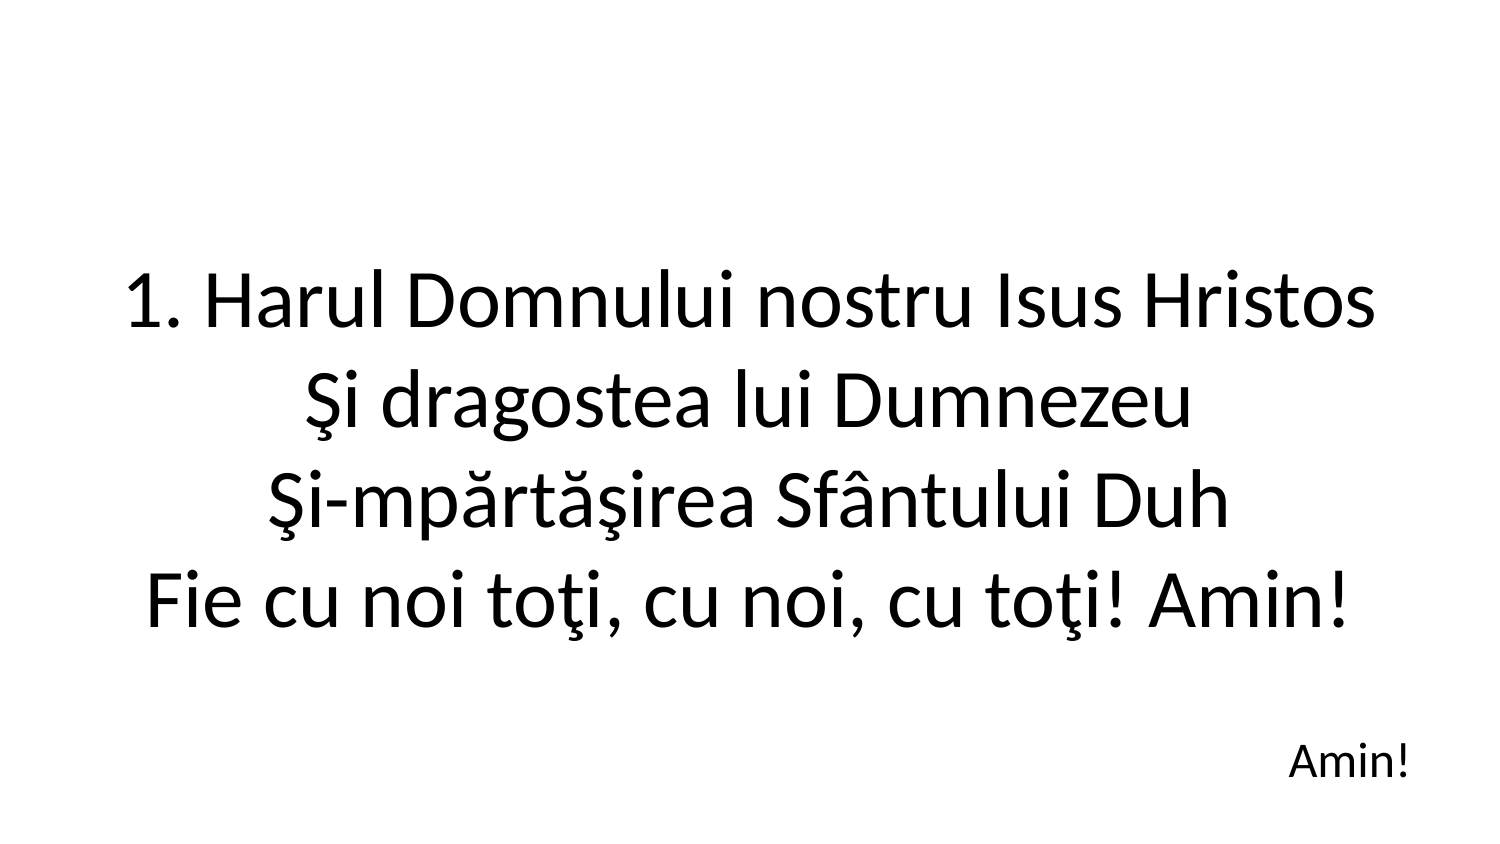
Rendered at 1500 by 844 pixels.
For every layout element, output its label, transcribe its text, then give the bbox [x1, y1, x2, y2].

text_box Amin! [1273, 674, 1427, 795]
text_box 1. Harul Domnului nostru Isus Hristos Şi dragostea lui Dumnezeu Şi-mpărtăşirea Sfântului Duh Fie cu noi toţi, cu noi, cu toţi! Amin! [107, 192, 1393, 652]
